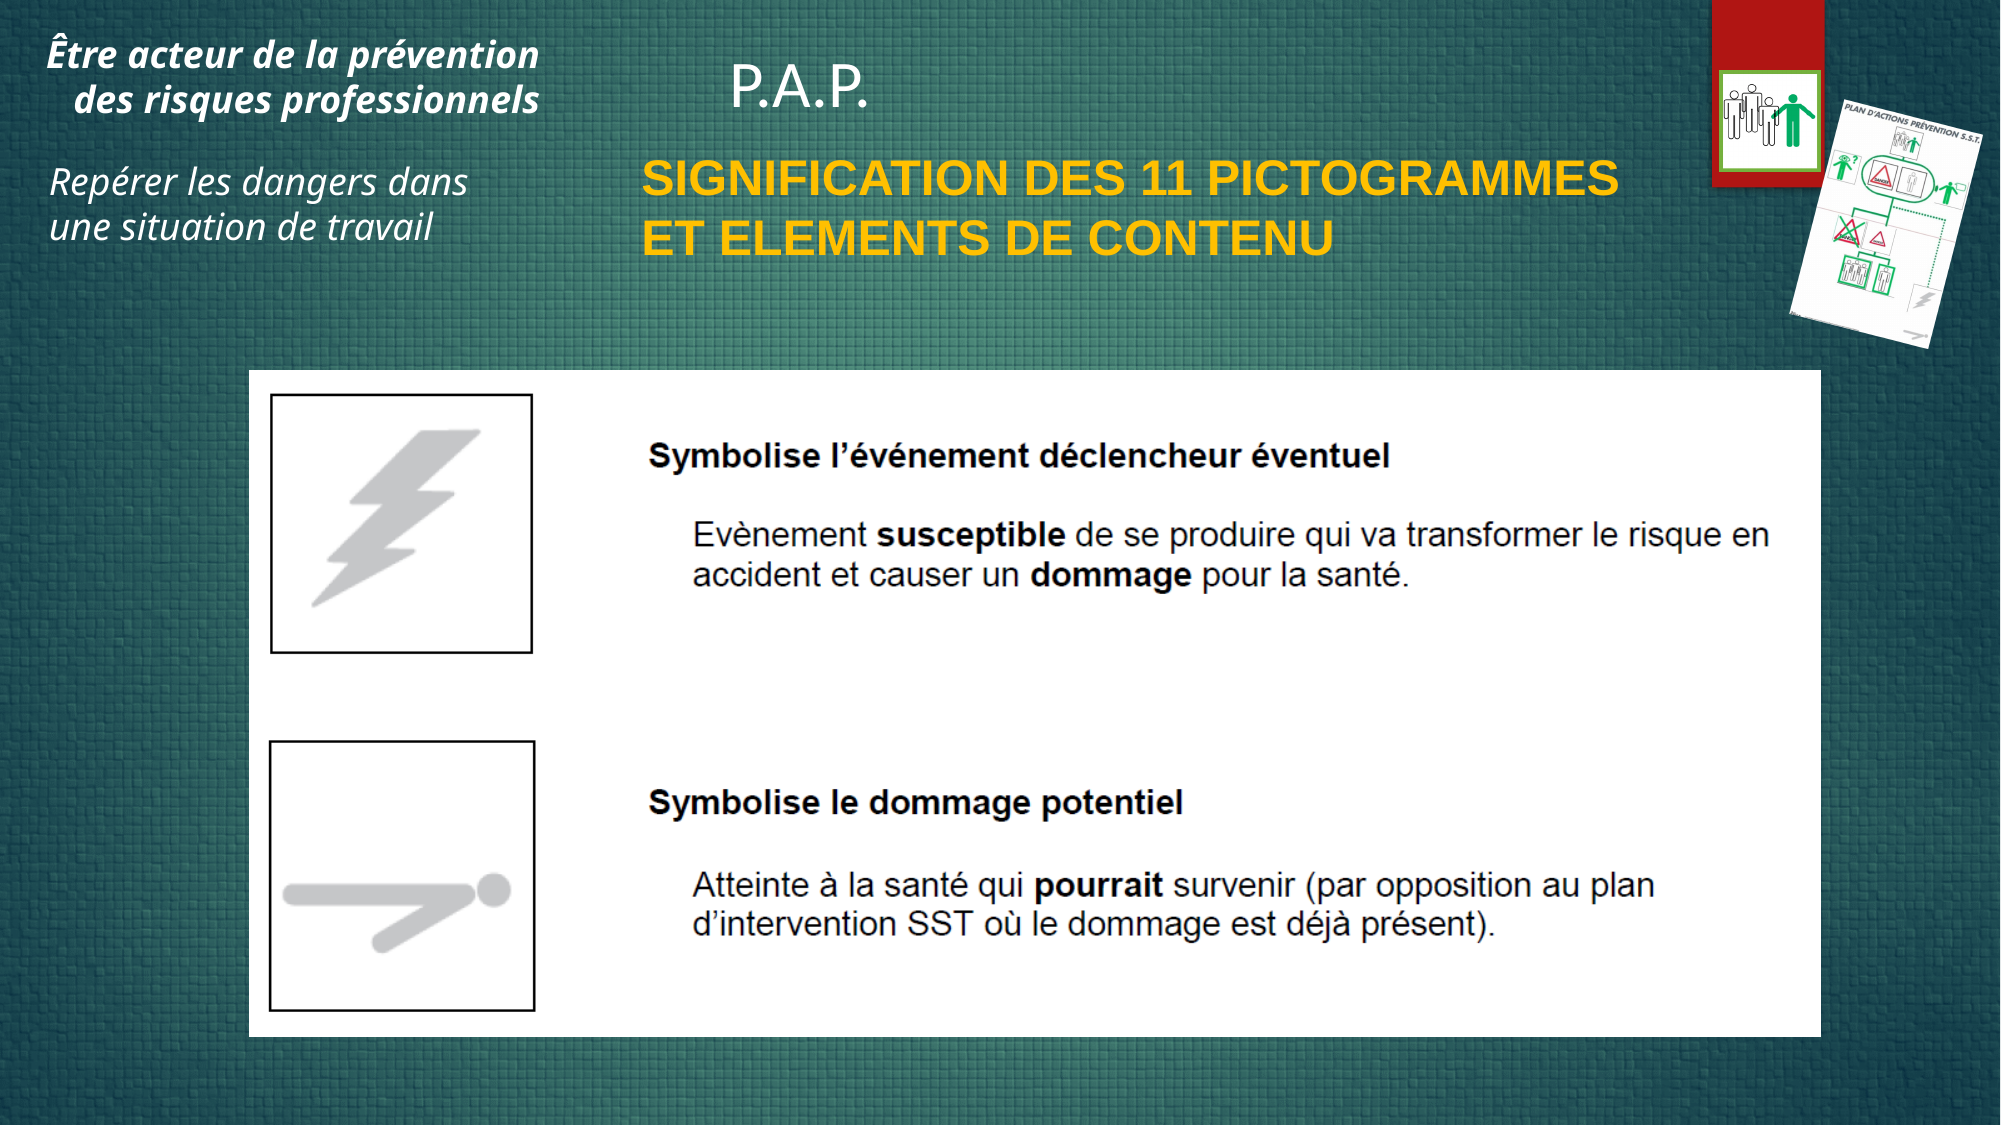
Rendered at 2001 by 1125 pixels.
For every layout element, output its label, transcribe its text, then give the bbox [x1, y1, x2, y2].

text_box P.A.P. [463, 33, 1138, 129]
text_box Être acteur de la prévention des risques professionnels [9, 23, 556, 128]
picture [249, 370, 1821, 1038]
picture [1718, 70, 1982, 348]
text_box Repérer les dangers dans une situation de travail [34, 150, 556, 256]
text_box SIGNIFICATION DES 11 PICTOGRAMMES ET ELEMENTS DE CONTENU [626, 138, 1665, 273]
